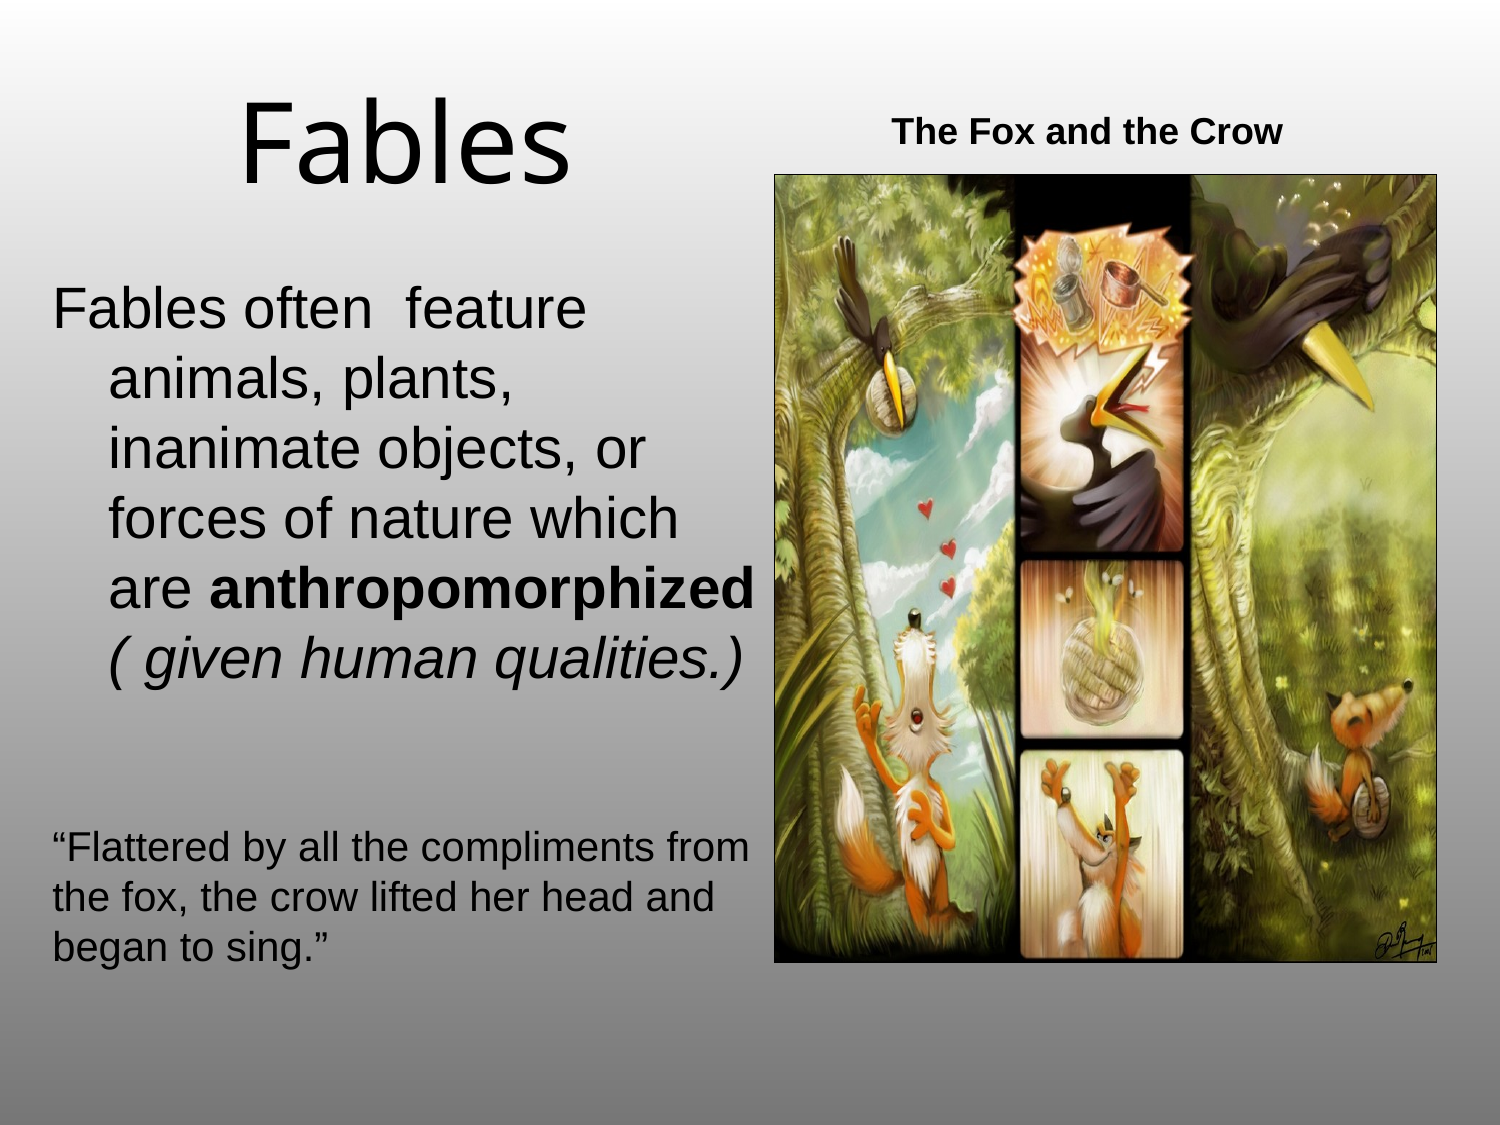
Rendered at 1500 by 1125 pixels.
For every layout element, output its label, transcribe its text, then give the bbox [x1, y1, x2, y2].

text_box “Flattered by all the compliments from the fox, the crow lifted her head and began to sing.” [37, 812, 775, 978]
text_box The Fox and the Crow [812, 99, 1363, 160]
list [774, 174, 1436, 963]
list Fables often feature animals, plants, inanimate objects, or forces of nature which are anthropomorphized ( given human qualities.) [37, 262, 769, 726]
title Fables [74, 44, 1426, 233]
